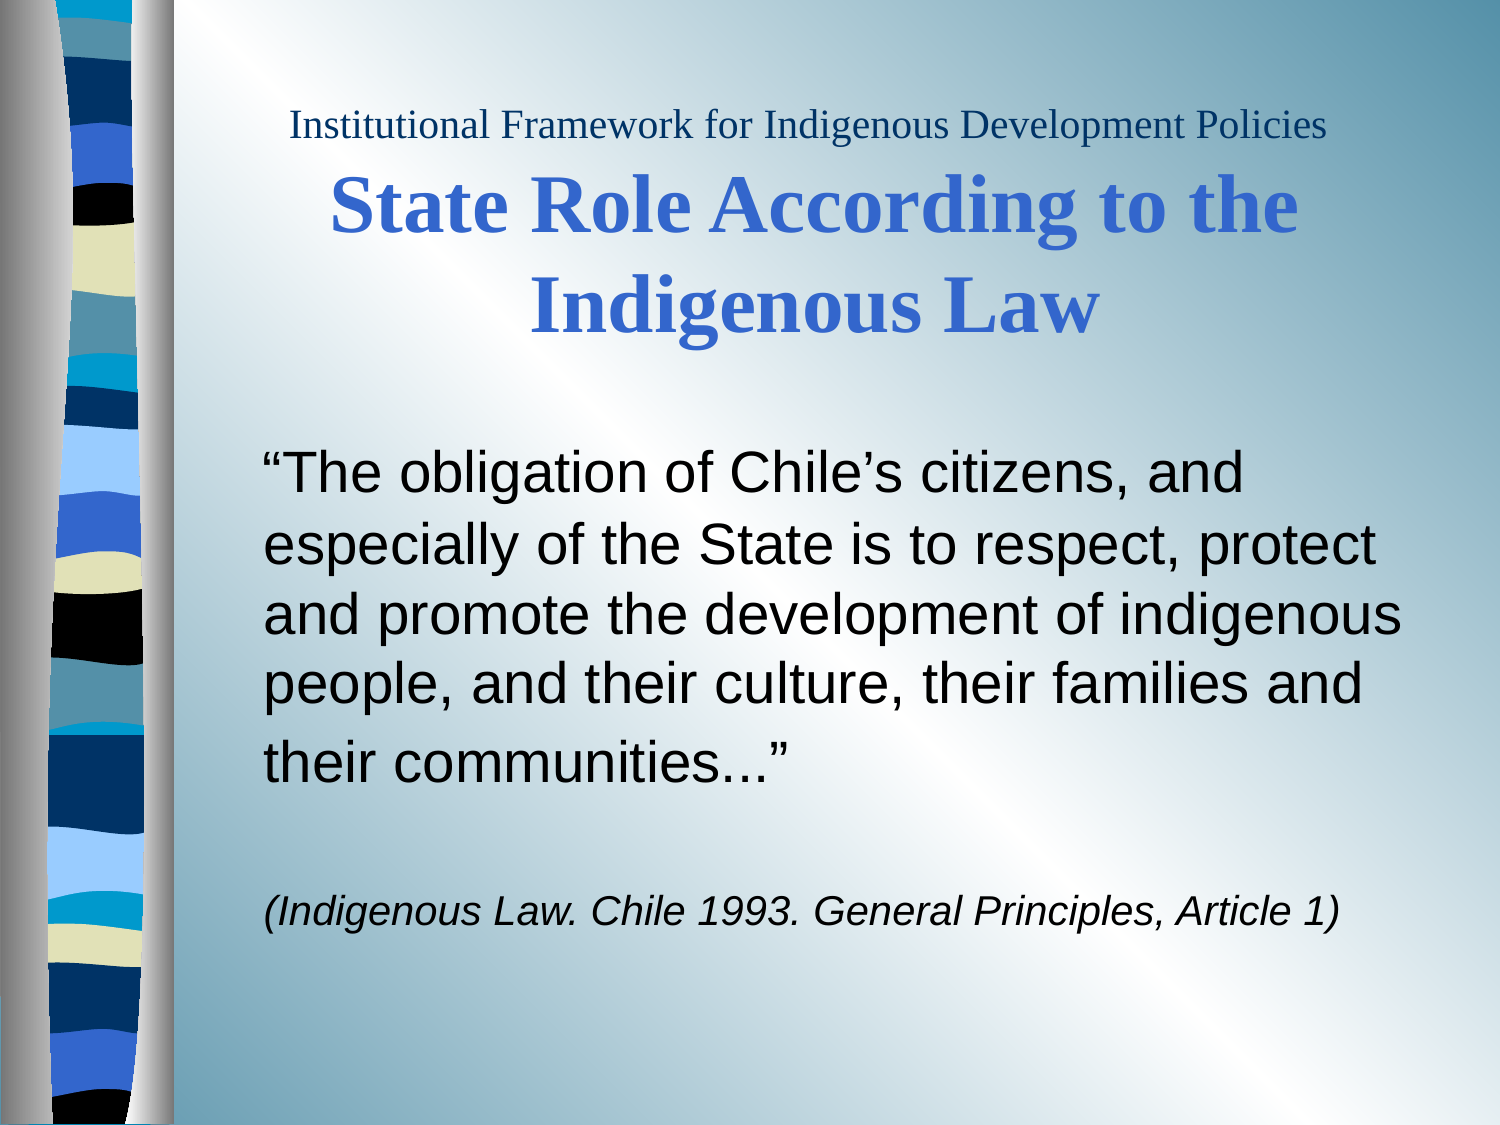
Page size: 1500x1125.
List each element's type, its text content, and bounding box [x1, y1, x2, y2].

title Institutional Framework for Indigenous Development Policies State Role According to the Indigenous Law [162, 74, 1468, 363]
list “The obligation of Chile’s citizens, and especially of the State is to respect, protect and promote the development of indigenous people, and their culture, their families and their communities...” (Indigenous Law. Chile 1993. General Principles, Article 1) [192, 324, 1468, 1001]
